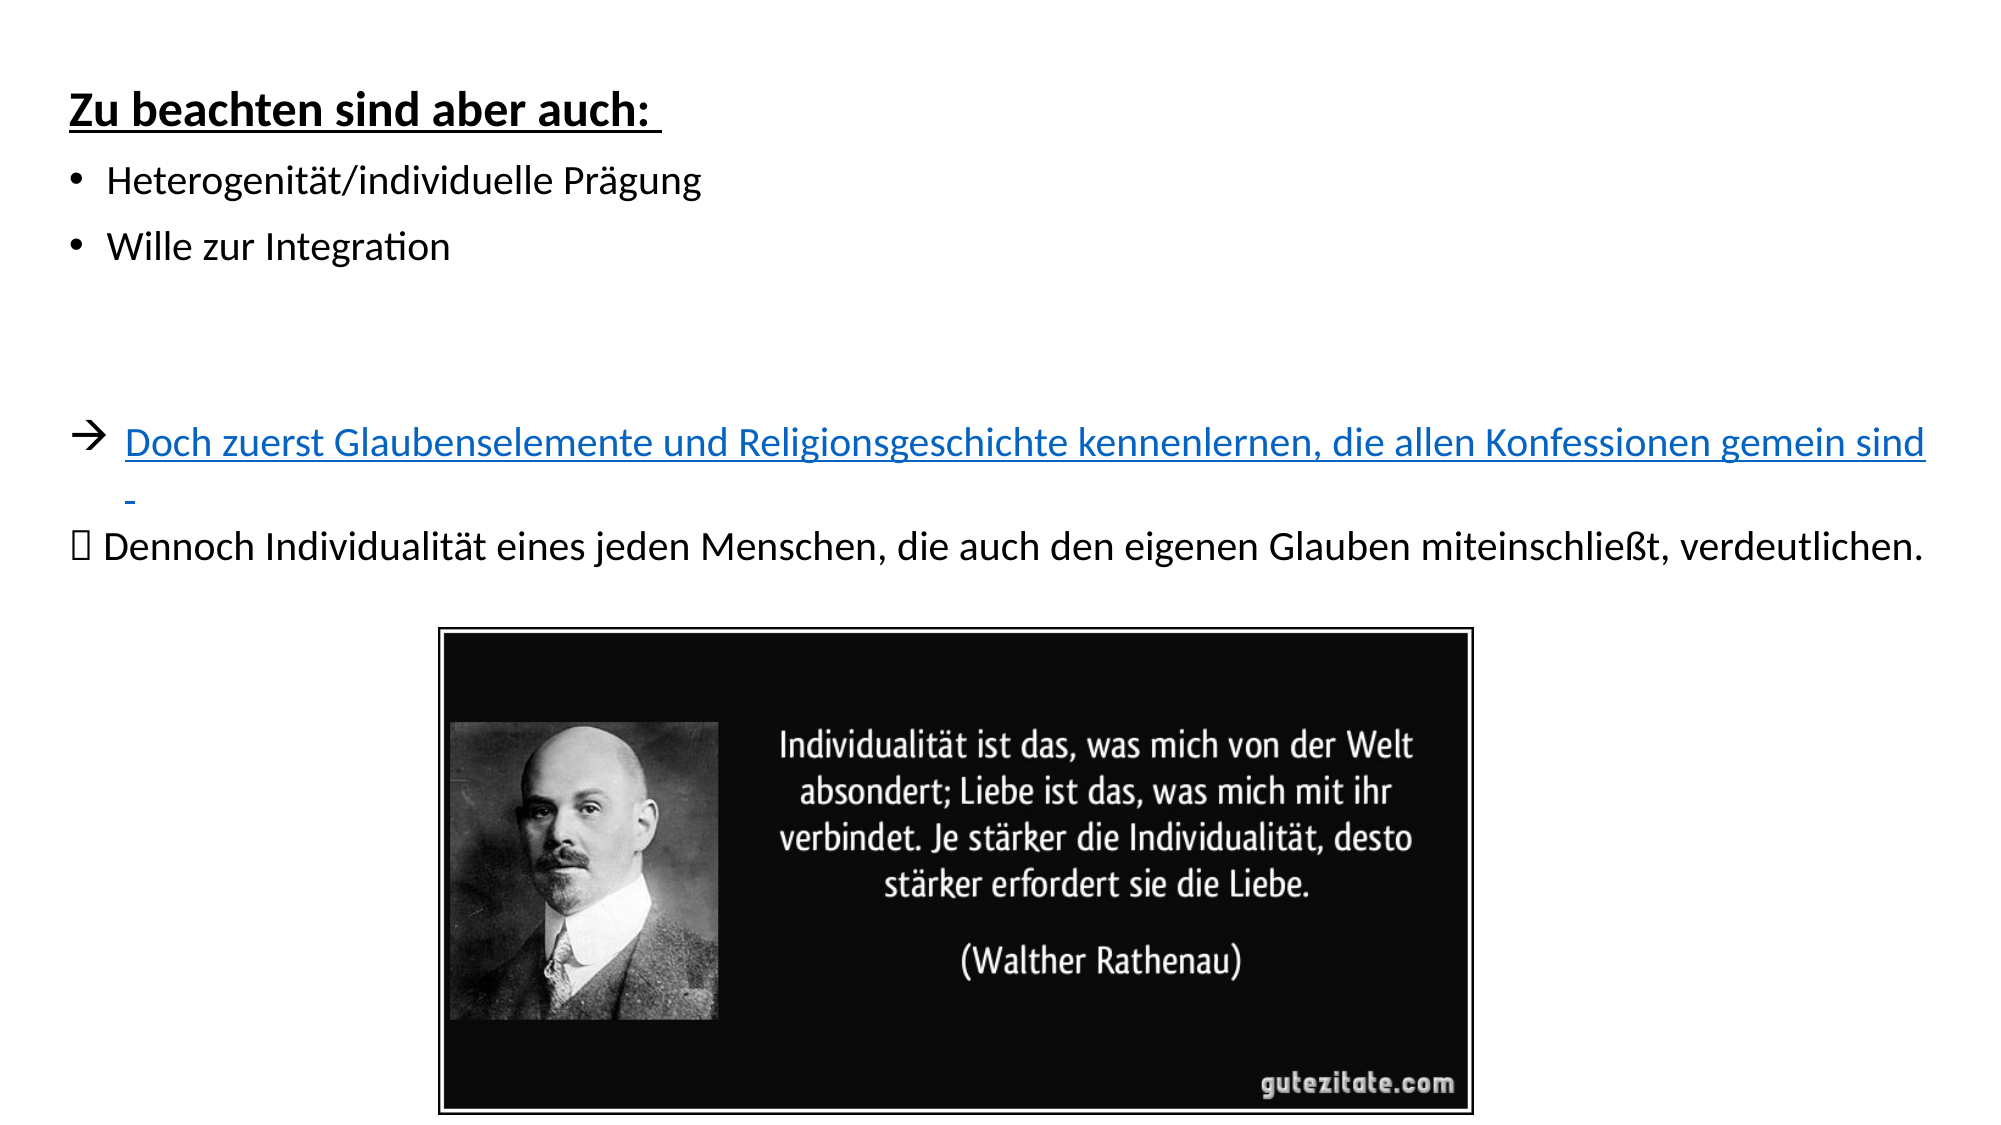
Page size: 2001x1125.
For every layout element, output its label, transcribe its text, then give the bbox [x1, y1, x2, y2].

text_box Doch zuerst Glaubenselemente und Religionsgeschichte kennenlernen, die allen Konfessionen gemein sind [54, 407, 1946, 511]
picture [438, 627, 1474, 1115]
text_box  Dennoch Individualität eines jeden Menschen, die auch den eigenen Glauben miteinschließt, verdeutlichen. [54, 511, 1966, 577]
list Zu beachten sind aber auch: Heterogenität/individuelle Prägung Wille zur Integration [54, 76, 1946, 355]
